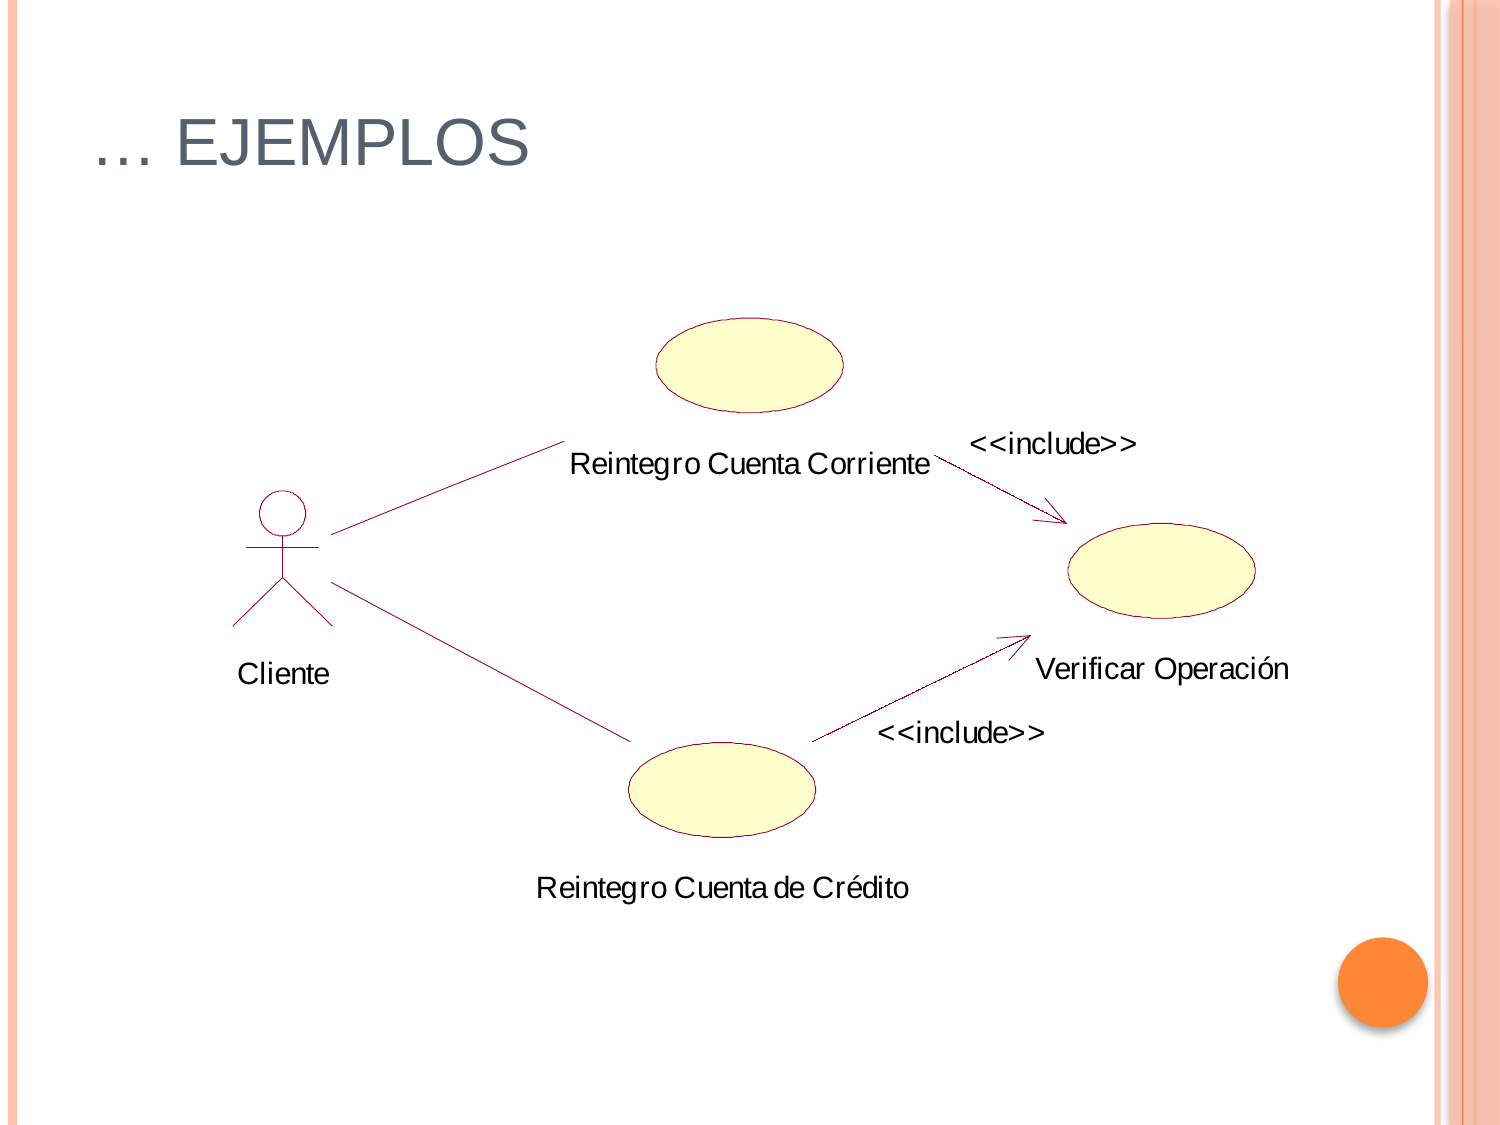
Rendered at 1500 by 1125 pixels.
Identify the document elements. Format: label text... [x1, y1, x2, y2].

picture [76, 280, 1500, 982]
title … Ejemplos [75, 45, 1300, 233]
